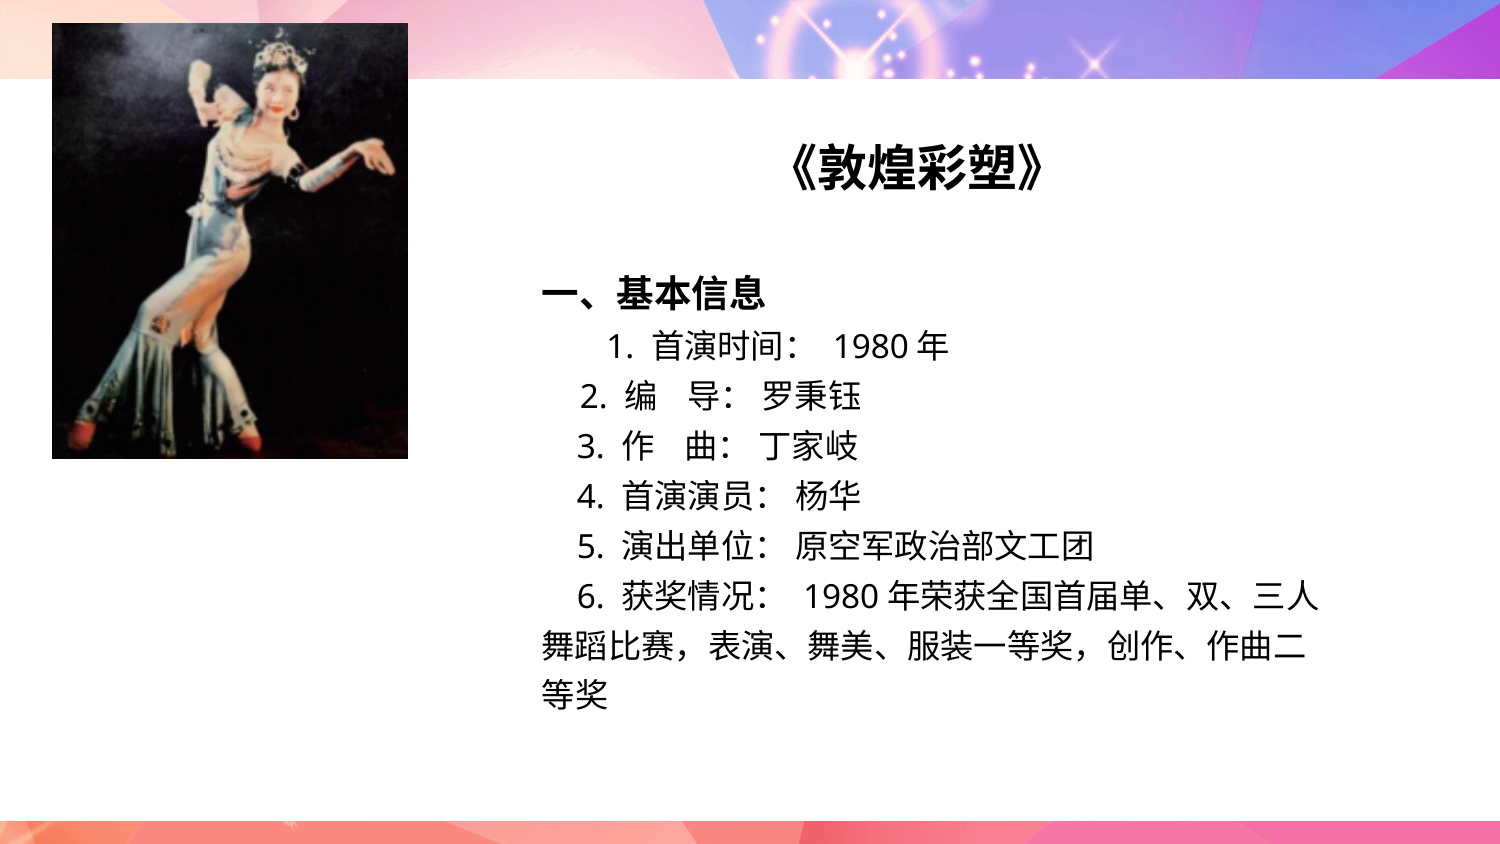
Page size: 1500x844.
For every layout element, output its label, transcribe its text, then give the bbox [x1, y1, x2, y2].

text_box 《敦煌彩塑》 [541, 128, 1293, 205]
picture [0, 0, 1500, 459]
text_box 一、基本信息 1. 首演时间： 1980年 2. 编 导： 罗秉钰 3. 作 曲： 丁家岐 4. 首演演员： 杨华 5. 演出单位： 原空军政治部文工团 6. 获奖情况： 1980年荣获全国首届单、双、三人 舞蹈比赛，表演、舞美、服装一等奖，创作、作曲二 等奖 [527, 251, 1421, 733]
picture [0, 821, 1500, 844]
